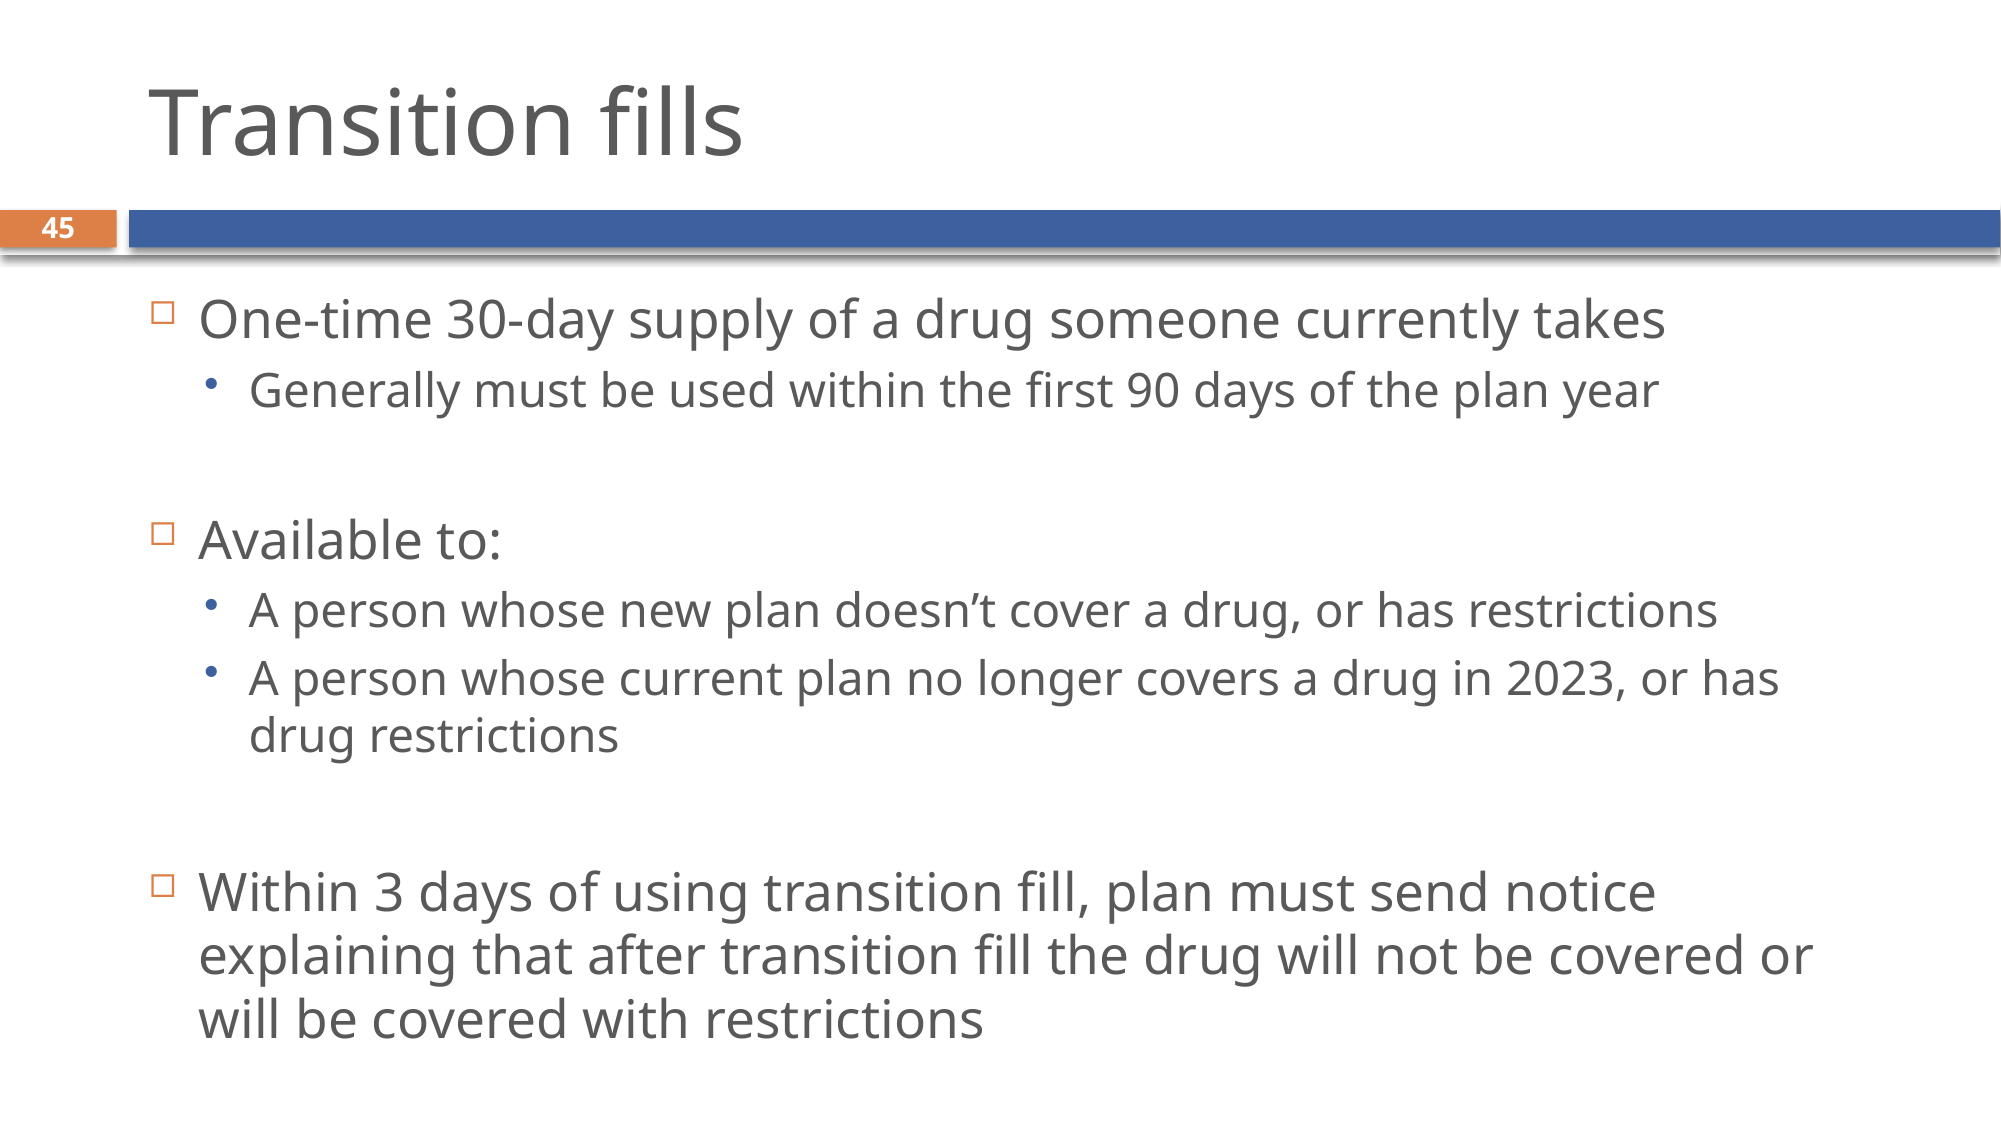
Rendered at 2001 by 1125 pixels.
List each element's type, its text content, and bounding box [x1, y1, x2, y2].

title Transition fills [133, 37, 1918, 200]
slide_number 45 [0, 208, 117, 249]
list One-time 30-day supply of a drug someone currently takes Generally must be used within the first 90 days of the plan year​ Available to: A person whose new plan doesn’t cover a drug, or has restrictions​ A person whose current plan no longer covers a drug in 2023, or has drug restrictions​ Within 3 days of using transition fill, plan must send notice explaining that after transition fill the drug will not be covered or will be covered with restrictions​ [133, 278, 1918, 1058]
